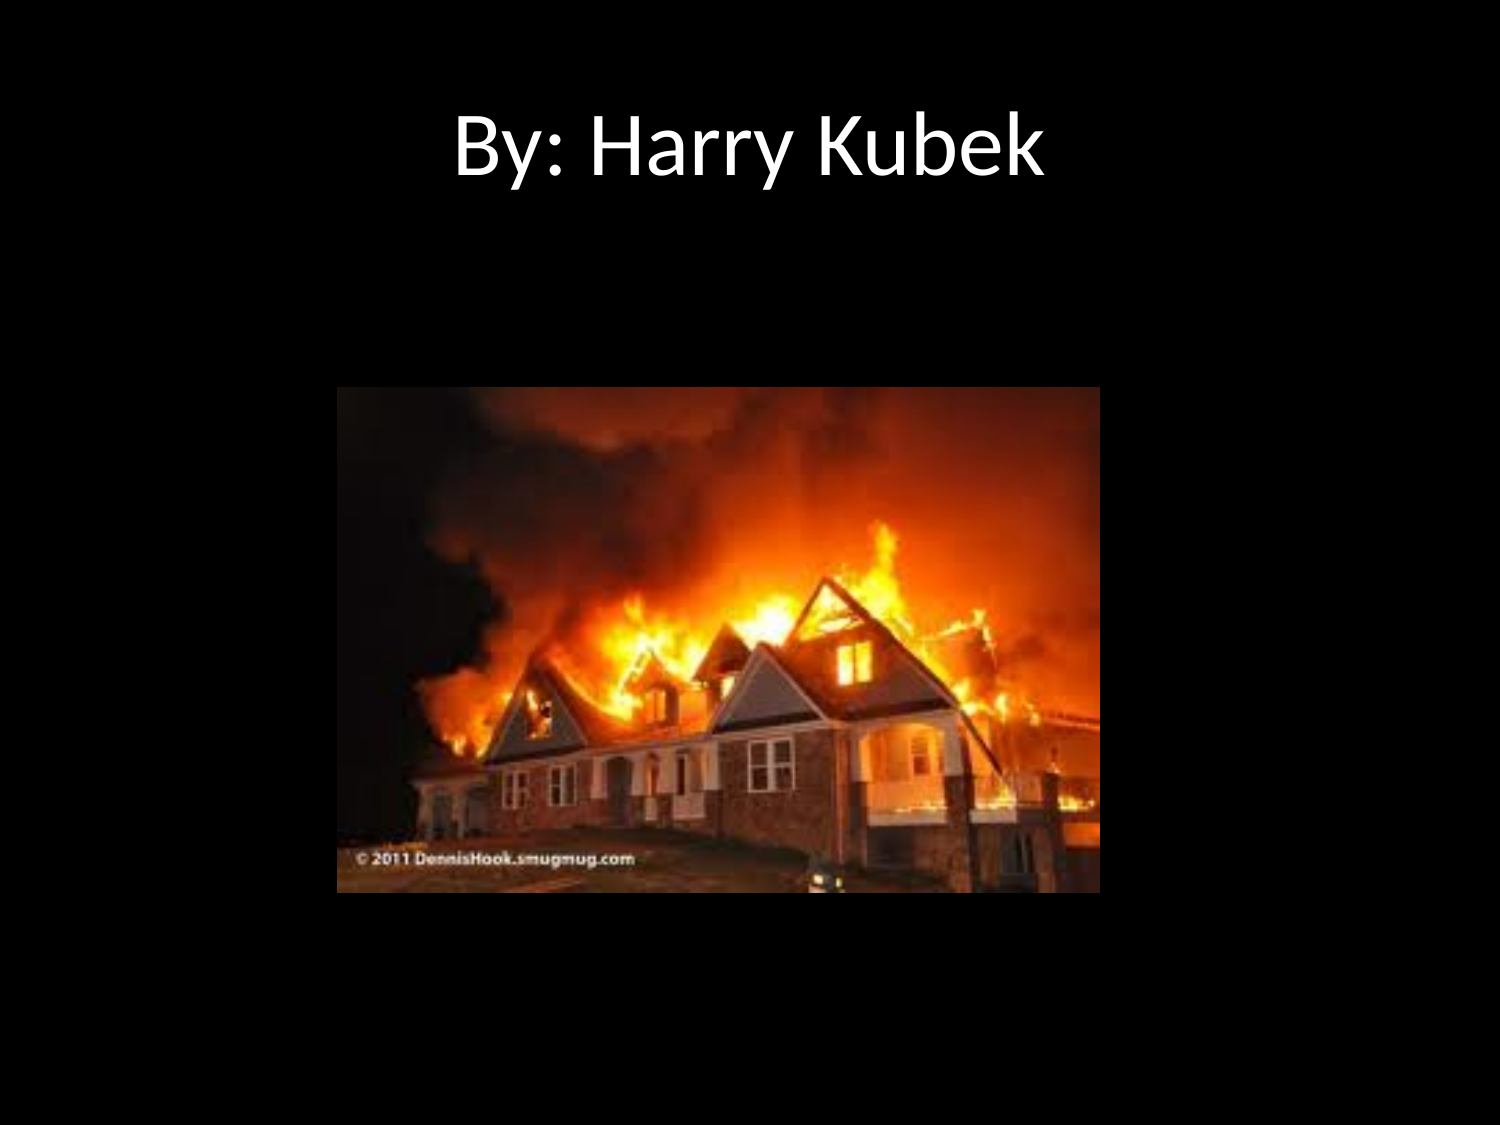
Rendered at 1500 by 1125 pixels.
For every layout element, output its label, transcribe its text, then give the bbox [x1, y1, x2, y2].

picture [337, 387, 1101, 894]
title By: Harry Kubek [75, 45, 1425, 233]
